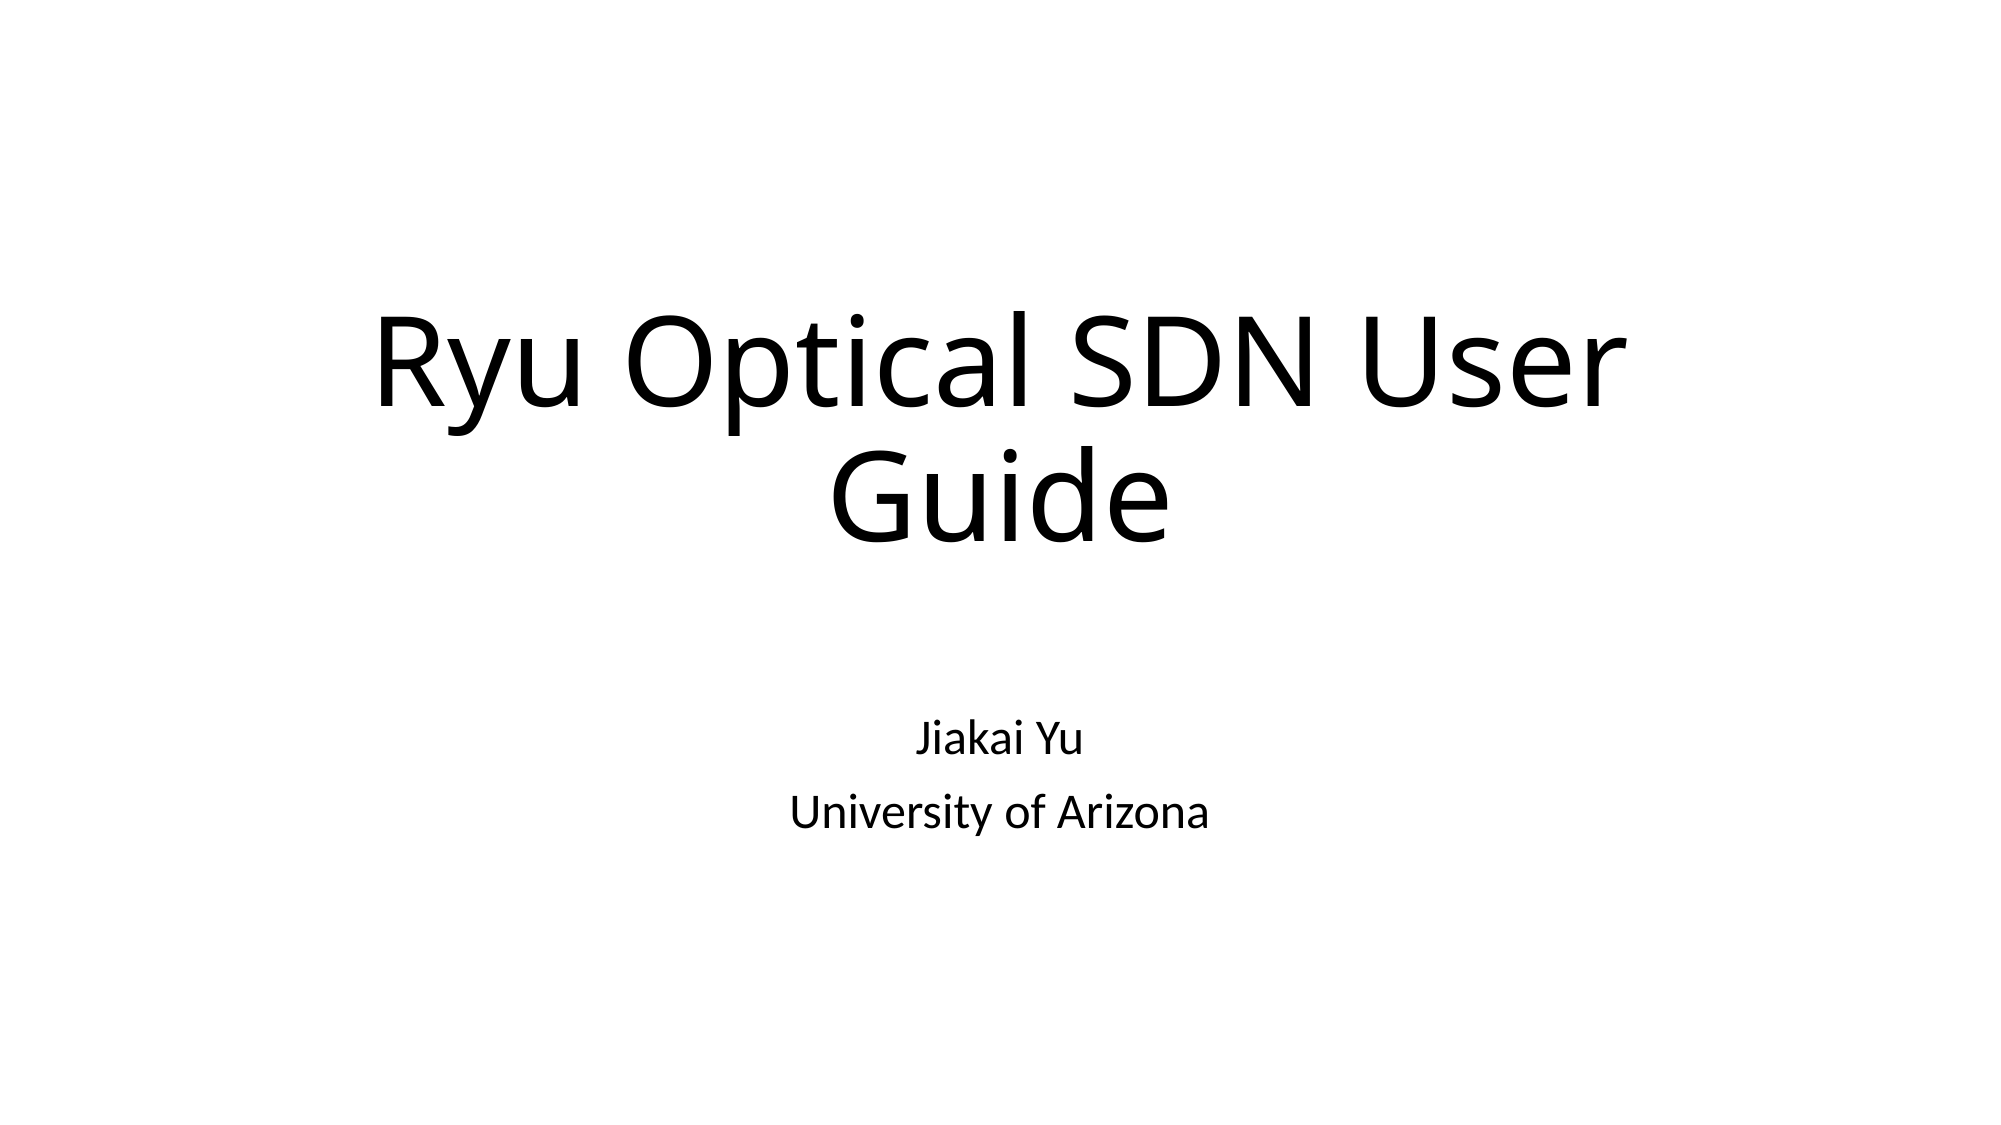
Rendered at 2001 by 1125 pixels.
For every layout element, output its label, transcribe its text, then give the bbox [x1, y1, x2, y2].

title Ryu Optical SDN User Guide [249, 373, 1750, 576]
subtitle Jiakai Yu University of Arizona [249, 703, 1750, 976]
